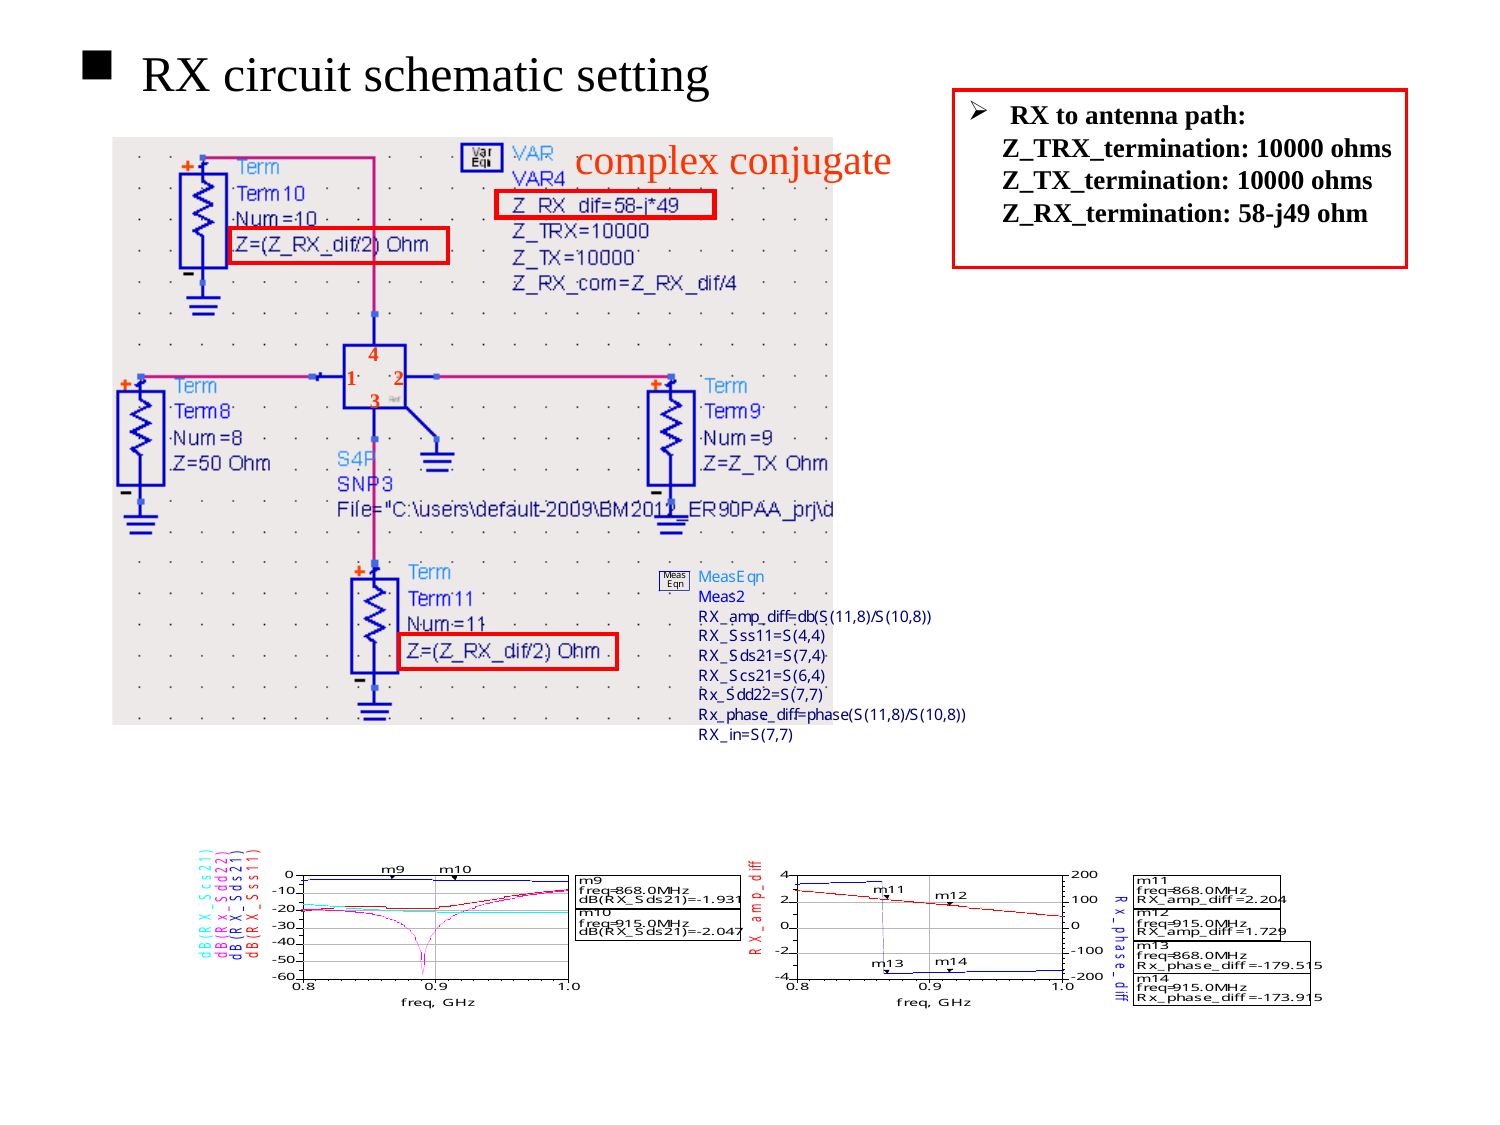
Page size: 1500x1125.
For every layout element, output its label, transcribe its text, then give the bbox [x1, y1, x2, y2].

picture [88, 798, 1426, 1079]
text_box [331, 332, 420, 421]
picture [111, 136, 987, 755]
text_box complex conjugate [560, 125, 907, 191]
text_box RX to antenna path: Z_TRX_termination: 10000 ohms Z_TX_termination: 10000 ohms Z_RX_termination: 58-j49 ohm [953, 90, 1407, 268]
text_box RX circuit schematic setting [63, 34, 726, 110]
